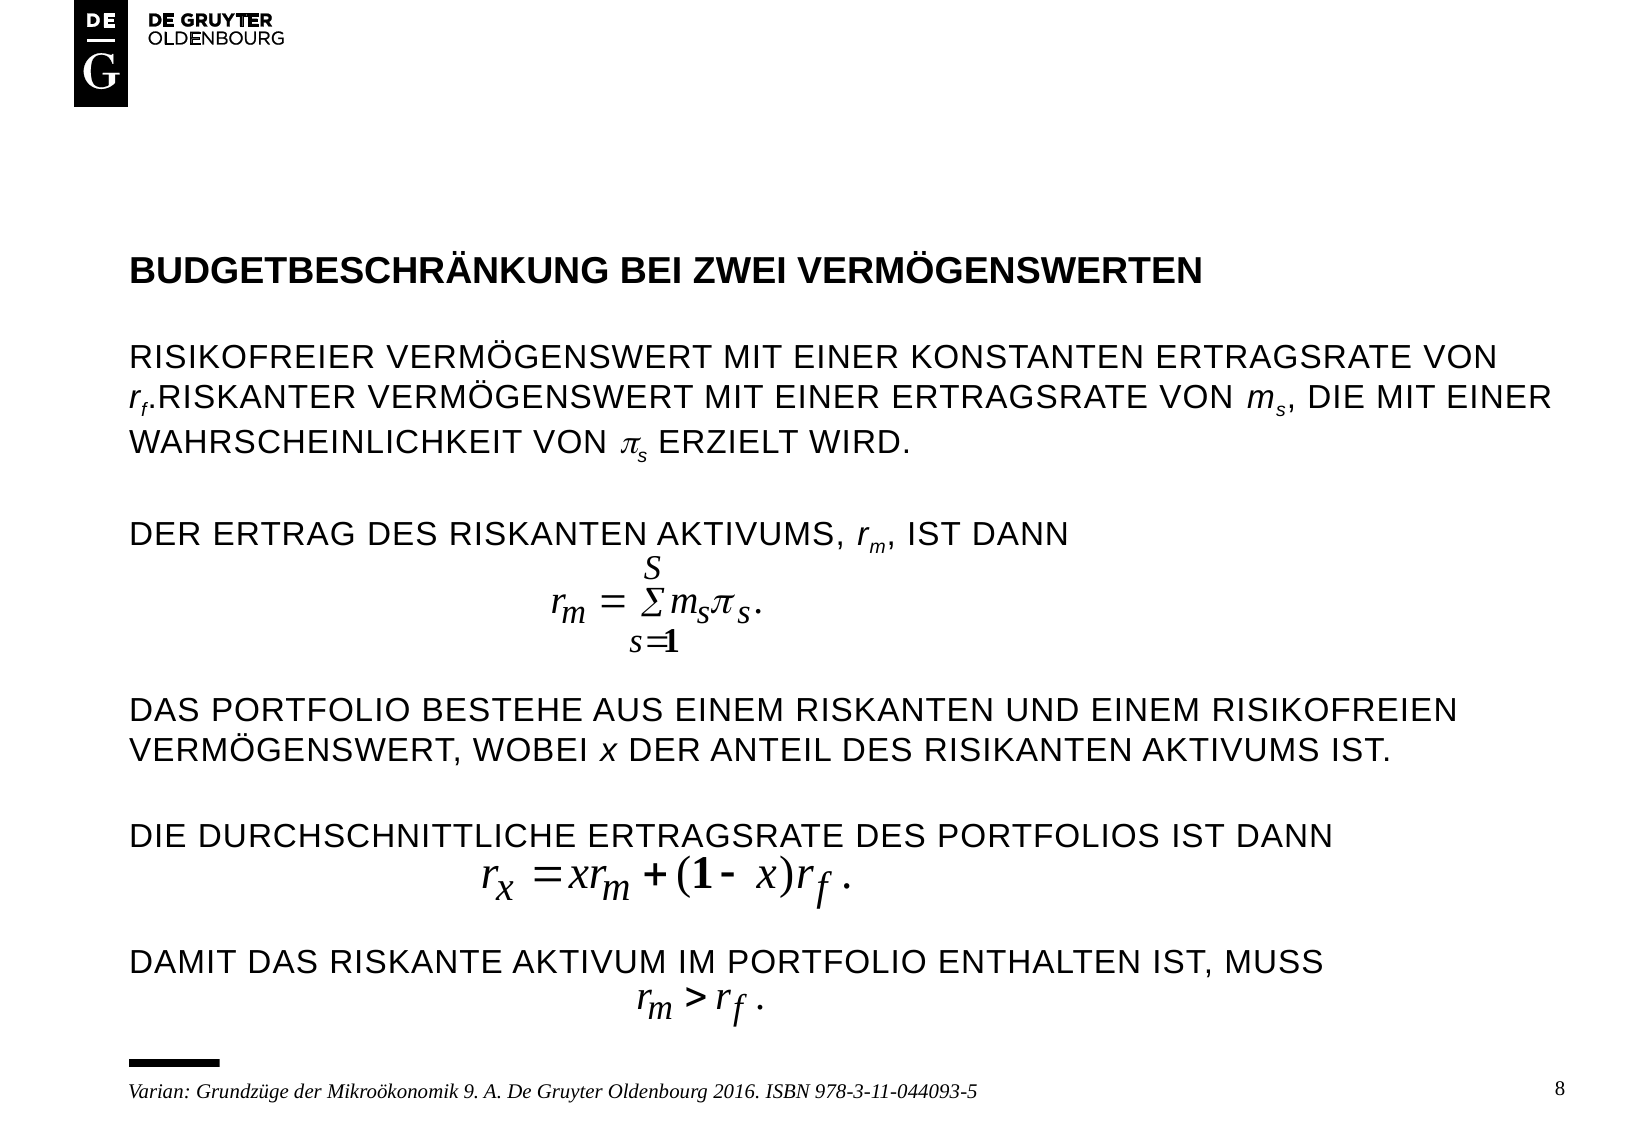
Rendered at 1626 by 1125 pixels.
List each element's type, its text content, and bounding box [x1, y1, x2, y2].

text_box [549, 549, 763, 655]
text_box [634, 975, 765, 1031]
list RISIKOFREIER VERMÖGENSWERT MIT EINER KONSTANTEN ERTRAGSRATE VON rf.RISKANTER VERMÖGENSWERT MIT EINER ERTRAGSRATE VON ms, DIE MIT EINER WAHRSCHEINLICHKEIT VON s ERZIELT WIRD. DER ERTRAG DES RISKANTEN AKTIVUMS, rm, IST DANN DAS PORTFOLIO BESTEHE AUS EINEM RISKANTEN UND EINEM RISIKOFREIEN VERMÖGENSWERT, WOBEI x DER ANTEIL DES RISIKANTEN AKTIVUMS IST. DIE DURCHSCHNITTLICHE ERTRAGSRATE DES PORTFOLIOS IST DANN DAMIT DAS RISKANTE AKTIVUM IM PORTFOLIO ENTHALTEN IST, MUSS [129, 335, 1556, 1045]
slide_number 8 [1554, 1074, 1614, 1104]
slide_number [128, 1077, 1539, 1108]
title BUDGETBESCHRÄNKUNG BEI ZWEI VERMÖGENSWERTEN [129, 245, 1556, 292]
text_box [479, 850, 852, 913]
